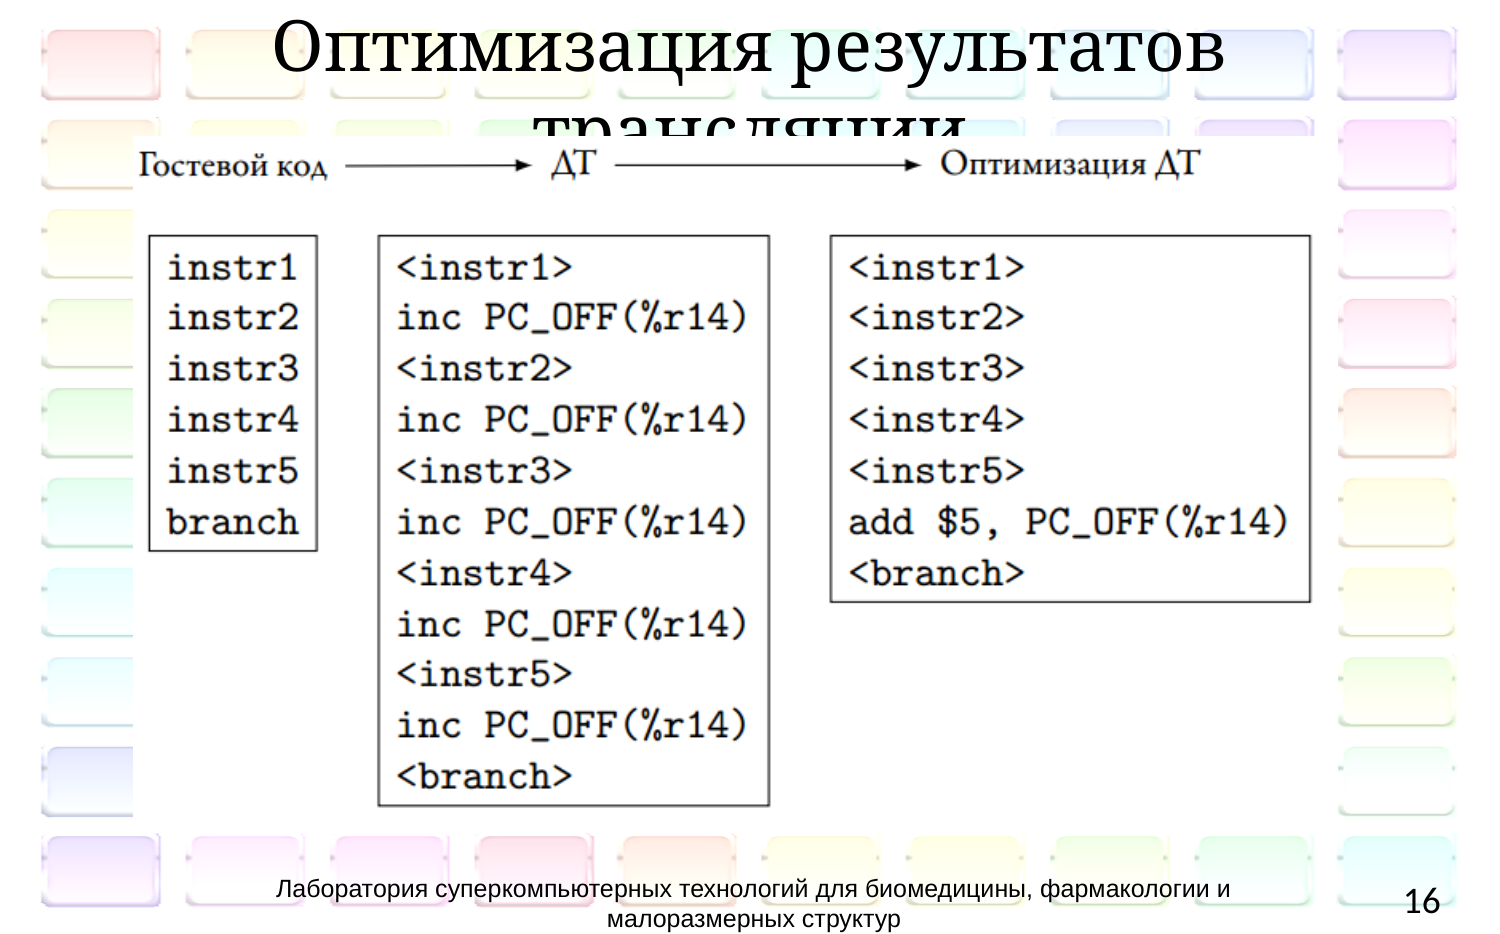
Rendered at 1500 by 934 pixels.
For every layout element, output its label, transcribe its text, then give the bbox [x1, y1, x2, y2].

text_box Лаборатория суперкомпьютерных технологий для биомедицины, фармакологии и малоразмерных структур [171, 864, 1338, 915]
picture [0, 0, 1500, 934]
title Оптимизация результатов трансляции [75, 7, 1425, 164]
text_box 16 [1387, 868, 1473, 918]
